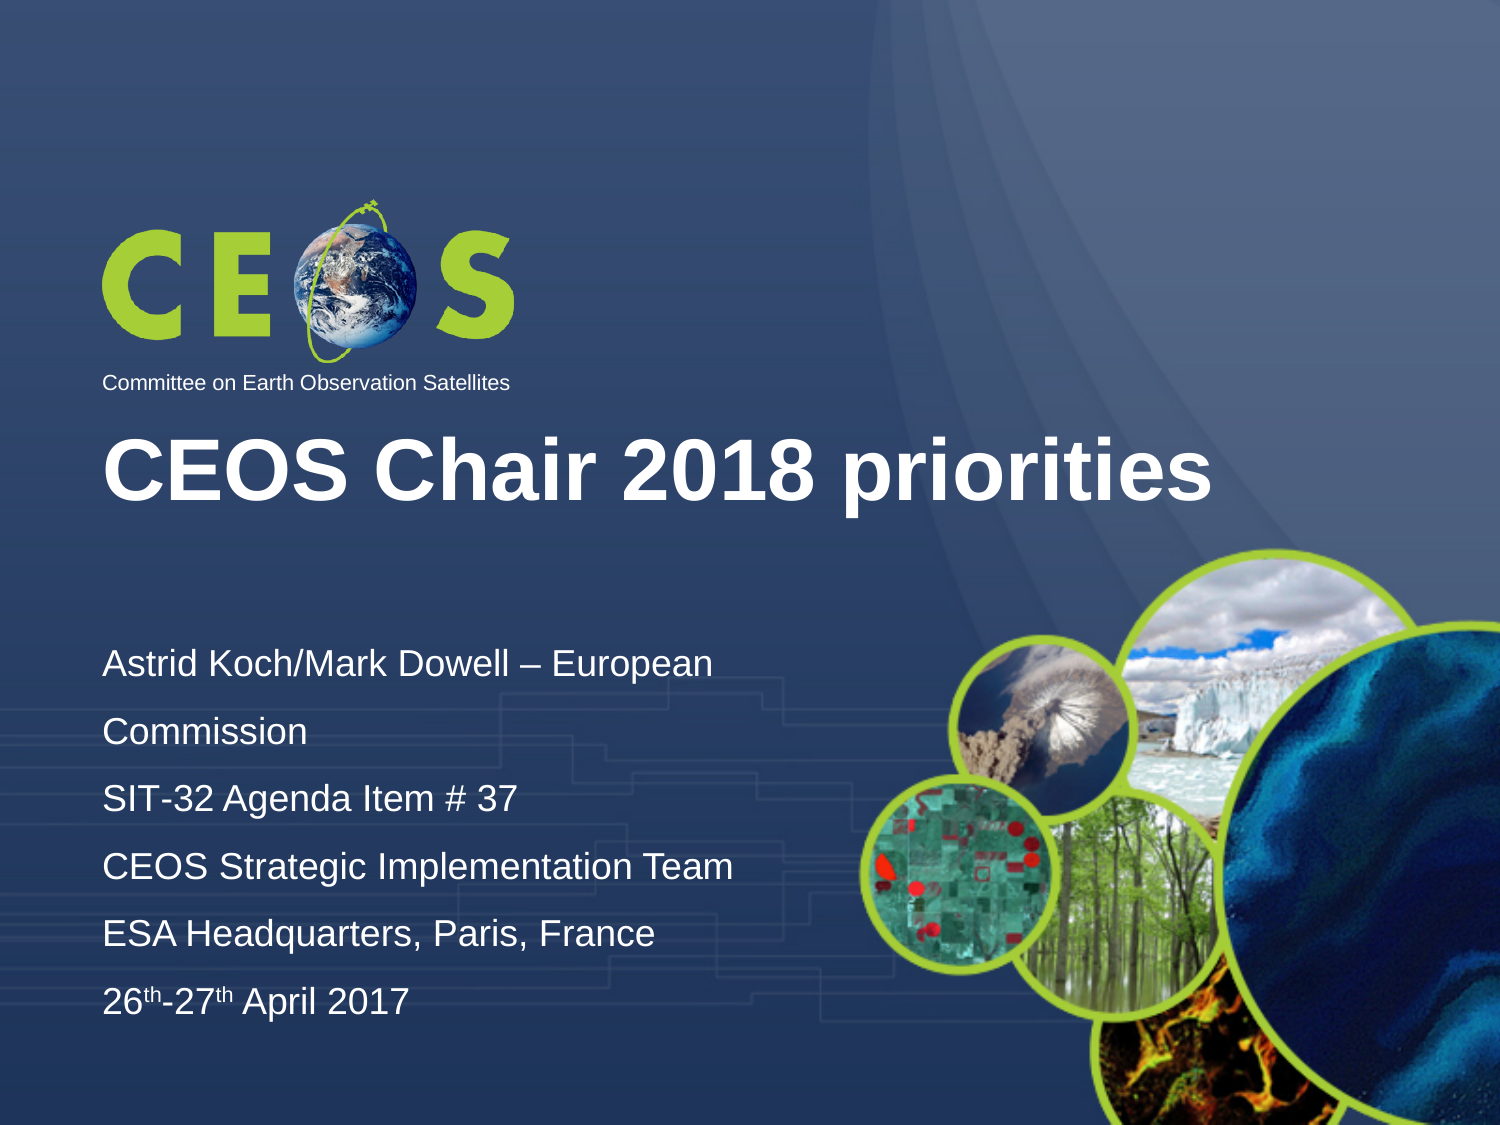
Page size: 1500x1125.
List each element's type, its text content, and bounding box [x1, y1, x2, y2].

title CEOS Chair 2018 priorities [102, 412, 1350, 576]
picture [1435, 1058, 1443, 1065]
text_box Astrid Koch/Mark Dowell – European Commission SIT-32 Agenda Item # 37 CEOS Strategic Implementation Team ESA Headquarters, Paris, France 26th-27th April 2017 [102, 616, 892, 1034]
text_box Committee on Earth Observation Satellites [102, 368, 563, 403]
picture [0, 0, 1500, 1125]
